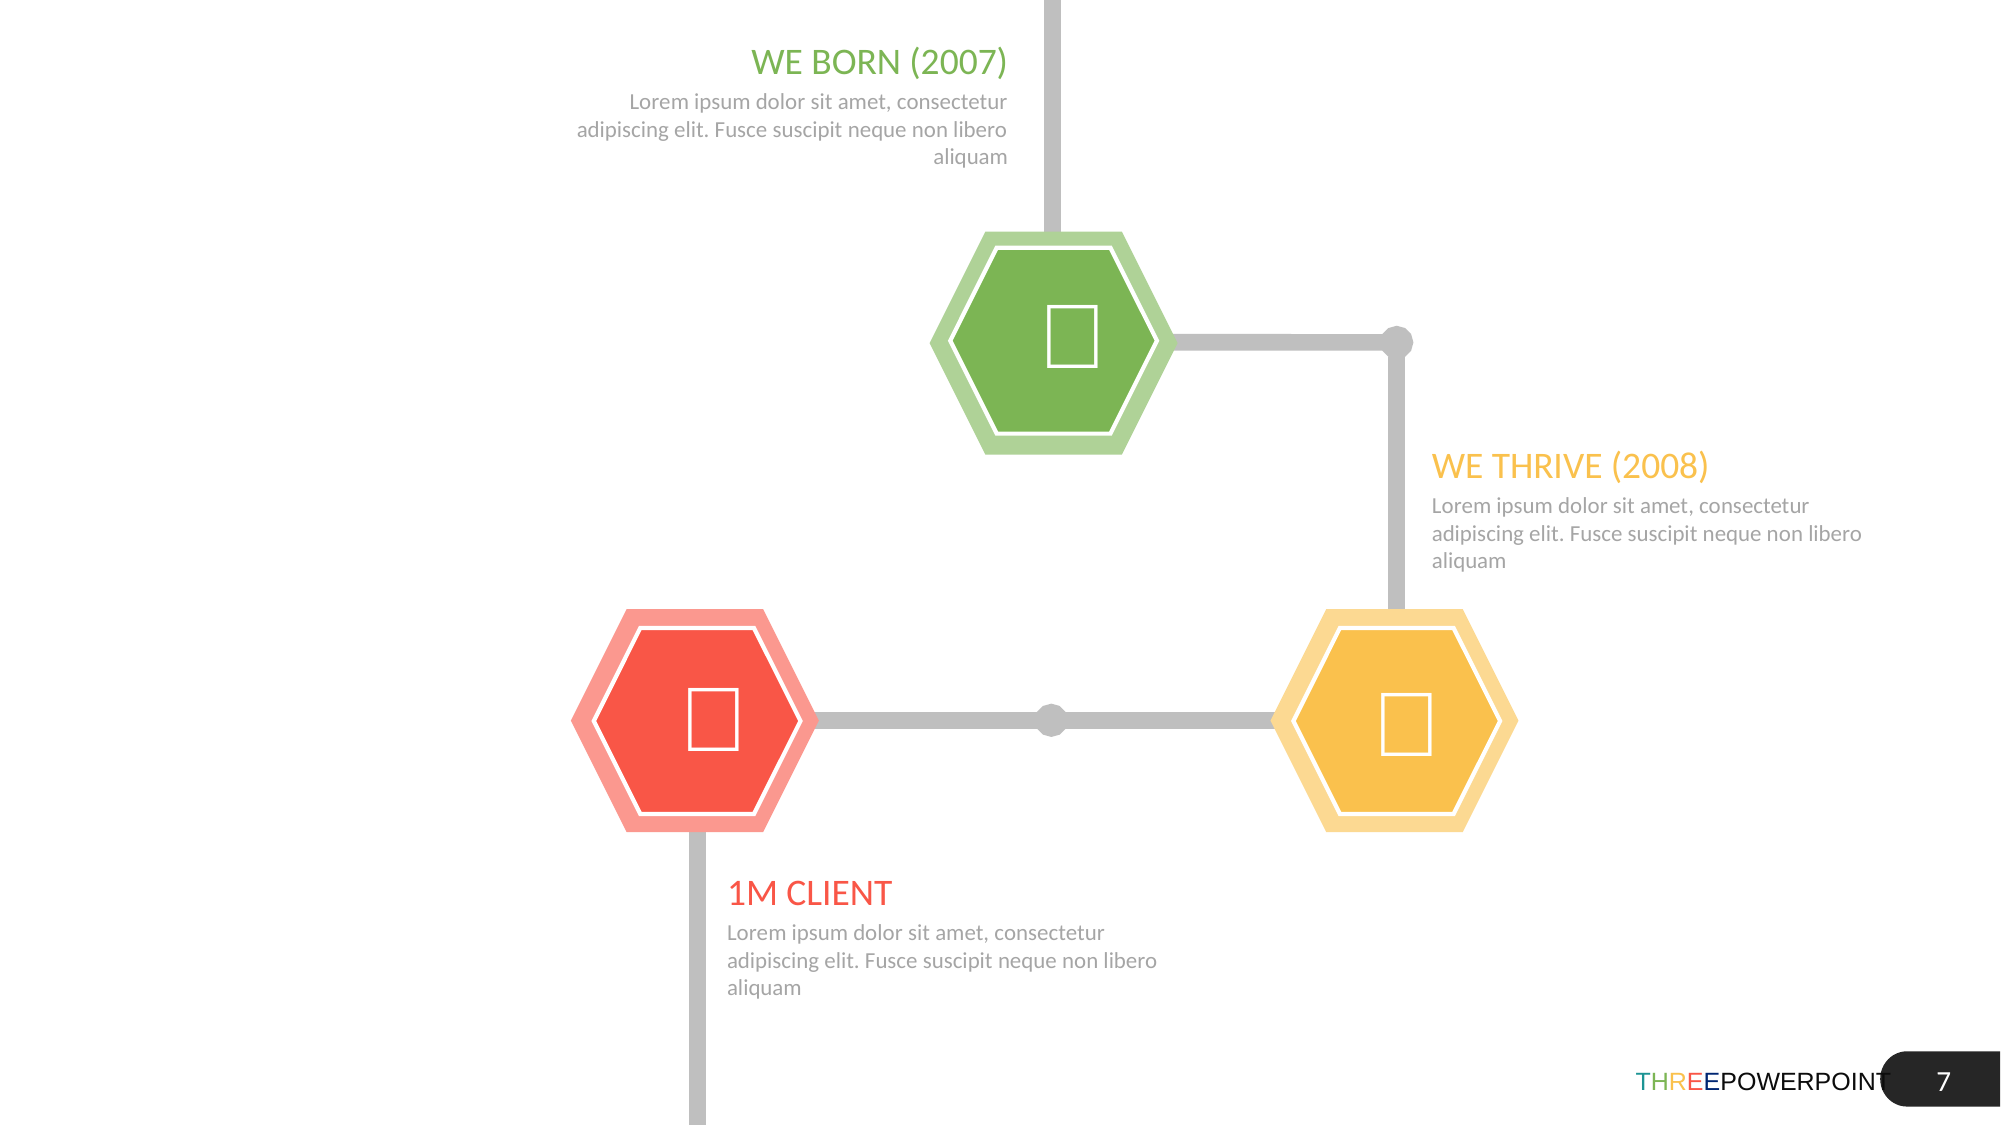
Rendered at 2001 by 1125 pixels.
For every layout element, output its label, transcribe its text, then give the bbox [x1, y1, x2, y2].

text_box 1M CLIENT Lorem ipsum dolor sit amet, consectetur adipiscing elit. Fusce suscipit neque non libero aliquam [712, 860, 1189, 1024]
text_box ‹#› [1913, 1055, 1974, 1106]
text_box WE THRIVE (2008) Lorem ipsum dolor sit amet, consectetur adipiscing elit. Fusce suscipit neque non libero aliquam [1416, 433, 1894, 597]
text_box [570, 608, 820, 833]
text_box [1270, 608, 1519, 833]
text_box WE BORN (2007) Lorem ipsum dolor sit amet, consectetur adipiscing elit. Fusce suscipit neque non libero aliquam [546, 29, 1024, 193]
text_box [929, 231, 1178, 455]
